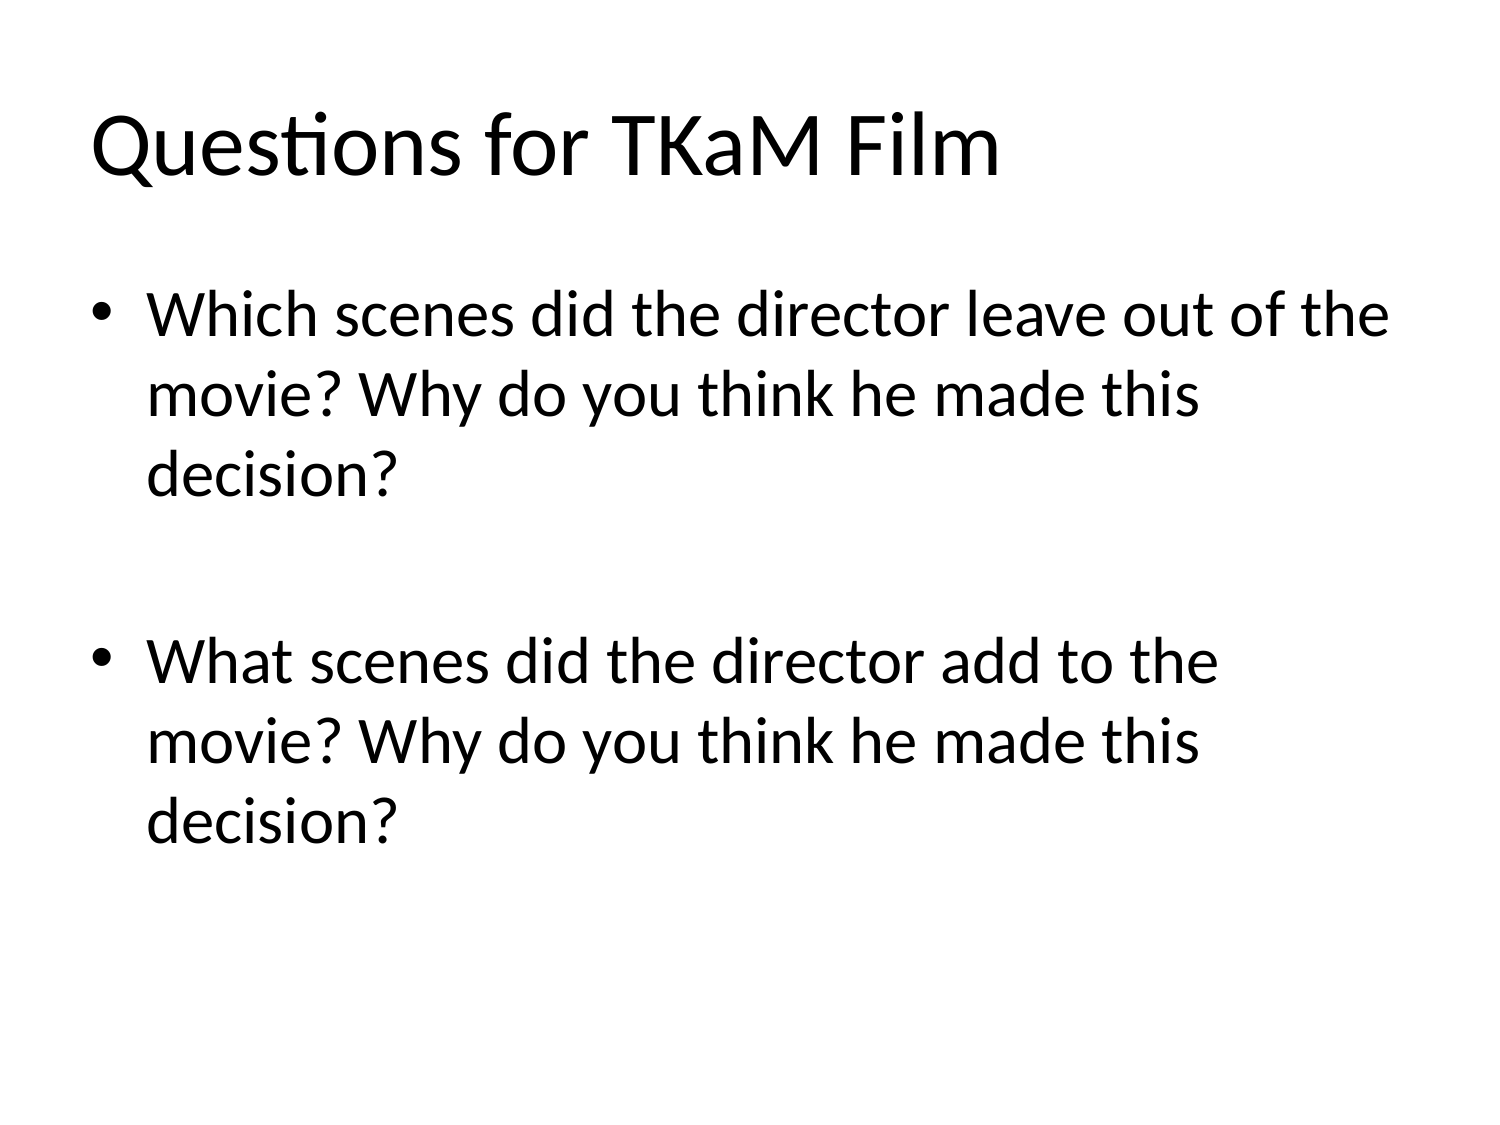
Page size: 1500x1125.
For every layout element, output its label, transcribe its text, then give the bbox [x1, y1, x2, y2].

list Which scenes did the director leave out of the movie? Why do you think he made this decision? What scenes did the director add to the movie? Why do you think he made this decision? [75, 262, 1425, 1005]
title Questions for TKaM Film [75, 45, 1425, 233]
